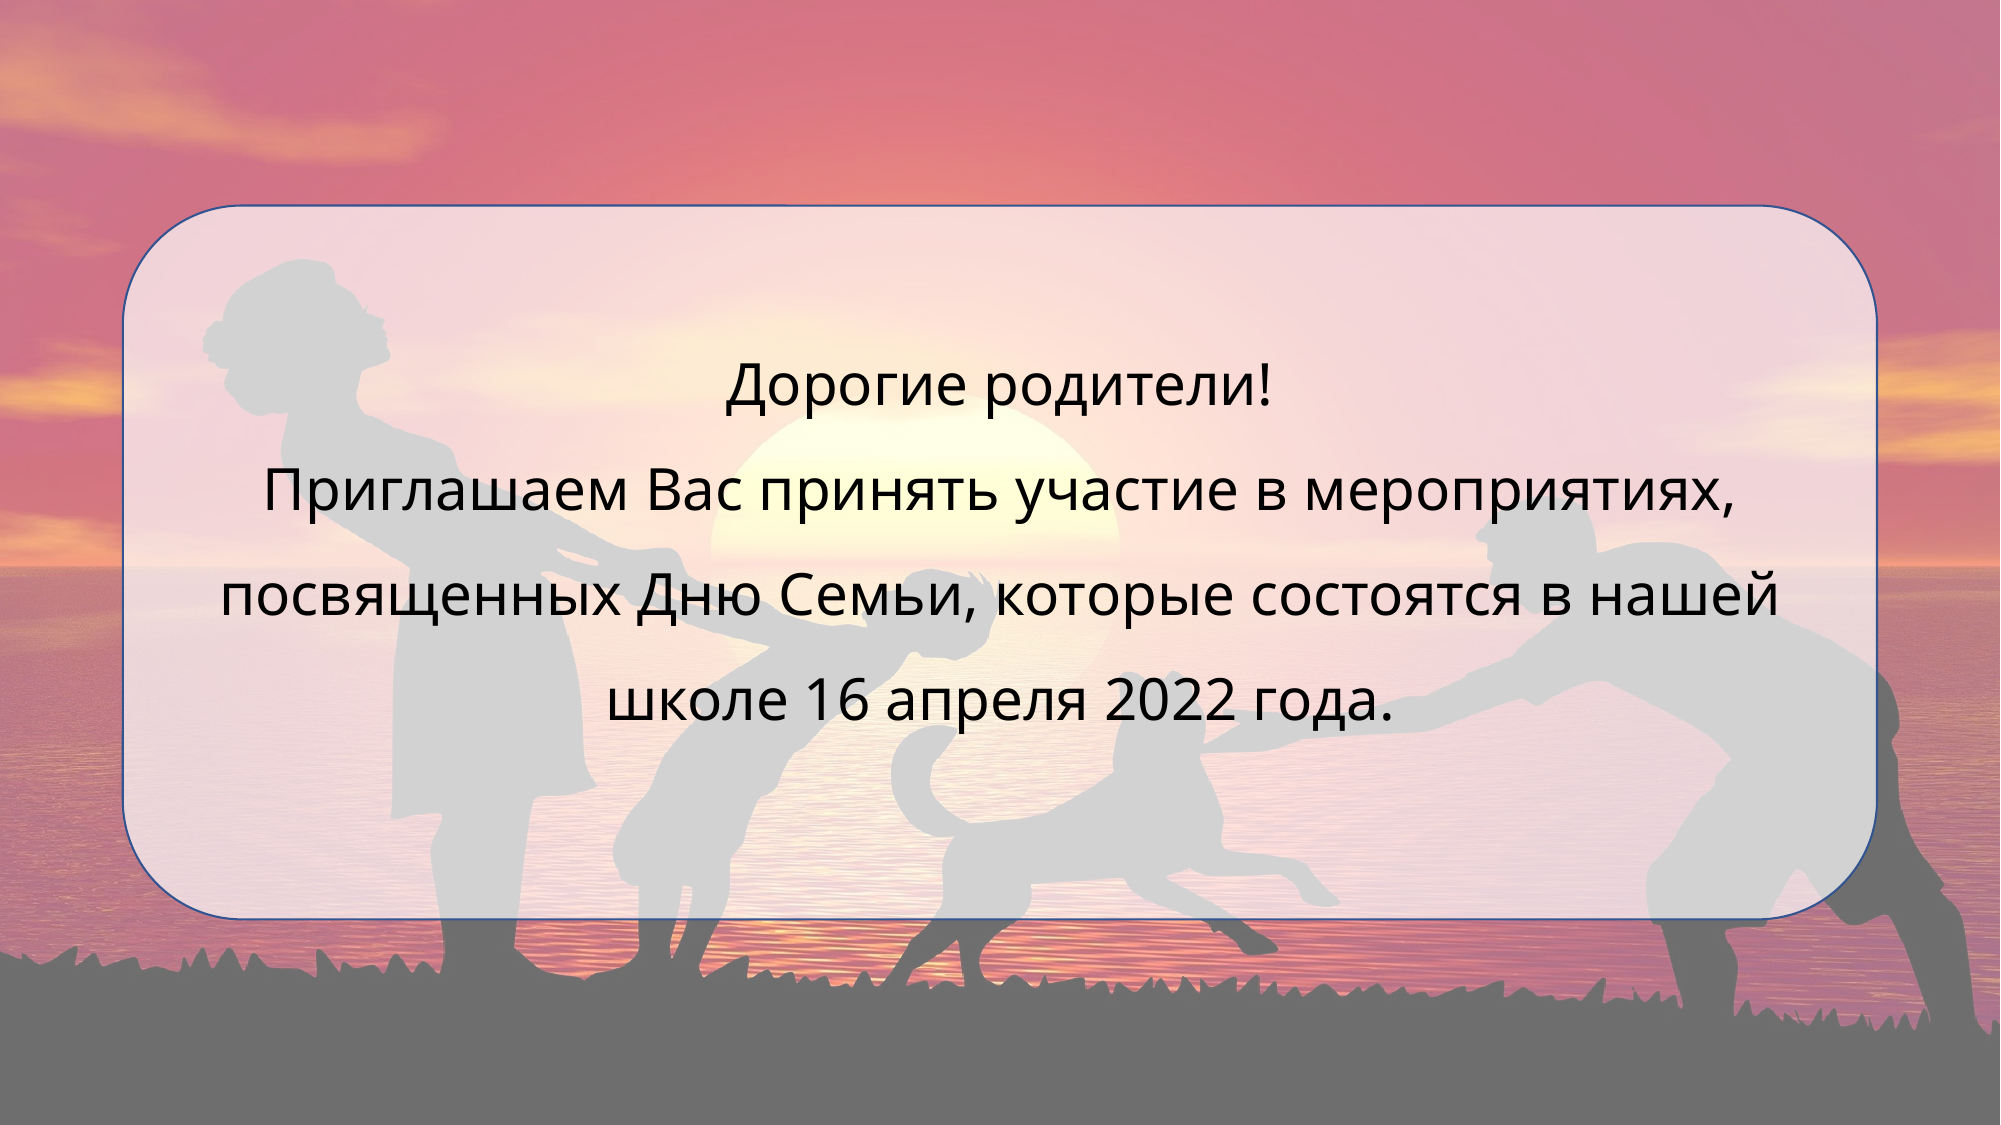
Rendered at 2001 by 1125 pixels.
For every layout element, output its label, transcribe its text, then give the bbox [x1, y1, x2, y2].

text_box Дорогие родители! Приглашаем Вас принять участие в мероприятиях, посвященных Дню Семьи, которые состоятся в нашей школе 16 апреля 2022 года. [121, 204, 1879, 921]
